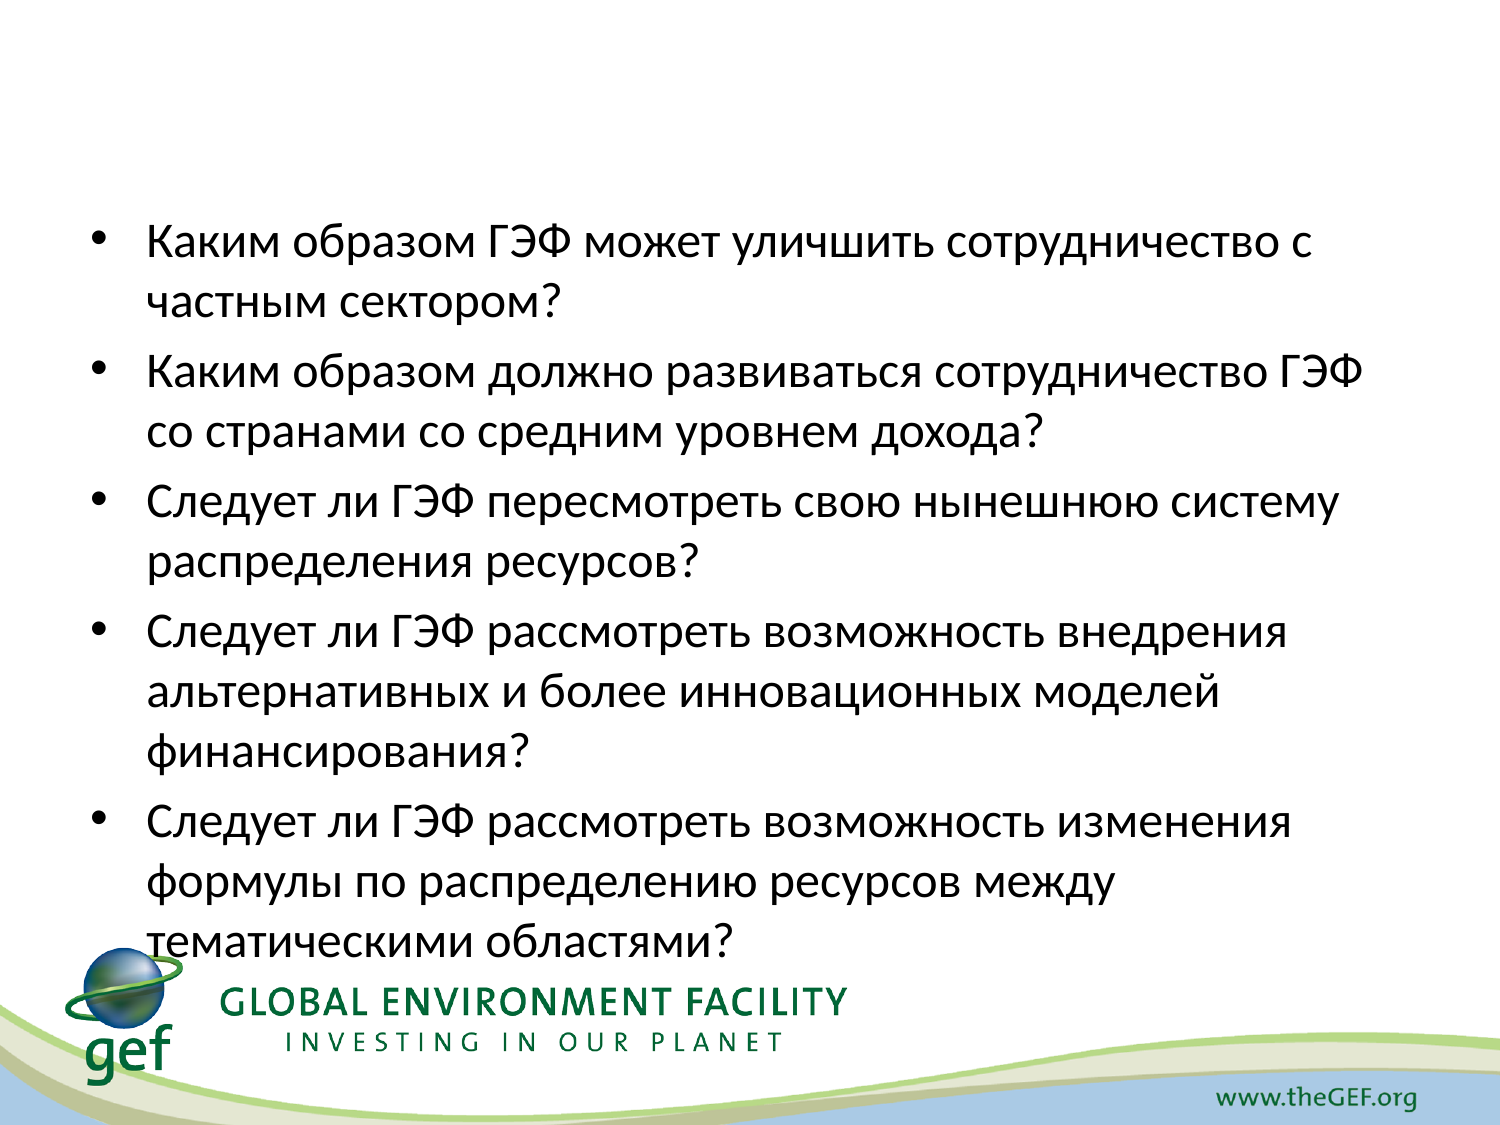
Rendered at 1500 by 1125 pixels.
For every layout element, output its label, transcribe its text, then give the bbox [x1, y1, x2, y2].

picture [0, 920, 1500, 1125]
list Каким образом ГЭФ может уличшить сотрудничество с частным сектором? Каким образом должно развиваться сотрудничество ГЭФ со странами со средним уровнем дохода? Следует ли ГЭФ пересмотреть свою нынешнюю систему распределения ресурсов? Следует ли ГЭФ рассмотреть возможность внедрения альтернативных и более инновационных моделей финансирования? Следует ли ГЭФ рассмотреть возможность изменения формулы по распределению ресурсов между тематическими областями? [75, 200, 1425, 888]
